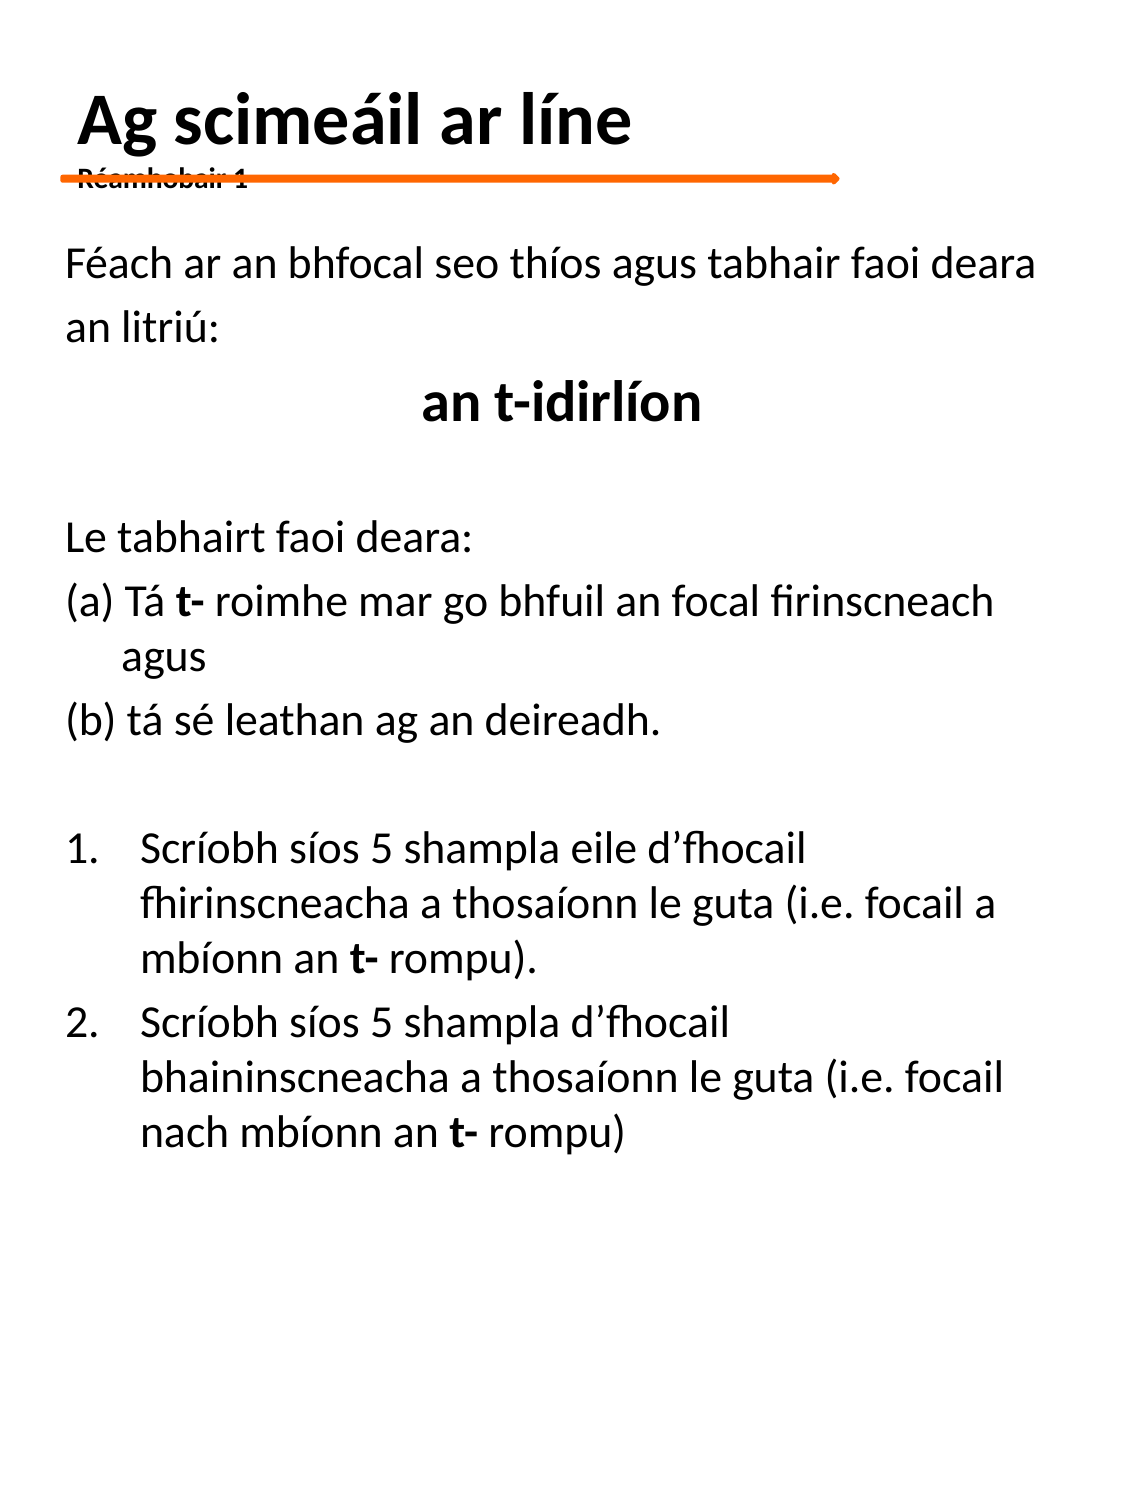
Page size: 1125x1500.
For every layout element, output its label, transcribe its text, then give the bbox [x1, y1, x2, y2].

list Féach ar an bhfocal seo thíos agus tabhair faoi deara an litriú: an t-idirlíon Le tabhairt faoi deara: (a) Tá t- roimhe mar go bhfuil an focal firinscneach agus (b) tá sé leathan ag an deireadh. Scríobh síos 5 shampla eile d’fhocail fhirinscneacha a thosaíonn le guta (i.e. focail a mbíonn an t- rompu). Scríobh síos 5 shampla d’fhocail bhaininscneacha a thosaíonn le guta (i.e. focail nach mbíonn an t- rompu) [50, 225, 1063, 1350]
text_box [60, 173, 840, 185]
title Ag scimeáil ar líne Réamhobair 1 [62, 62, 1075, 203]
